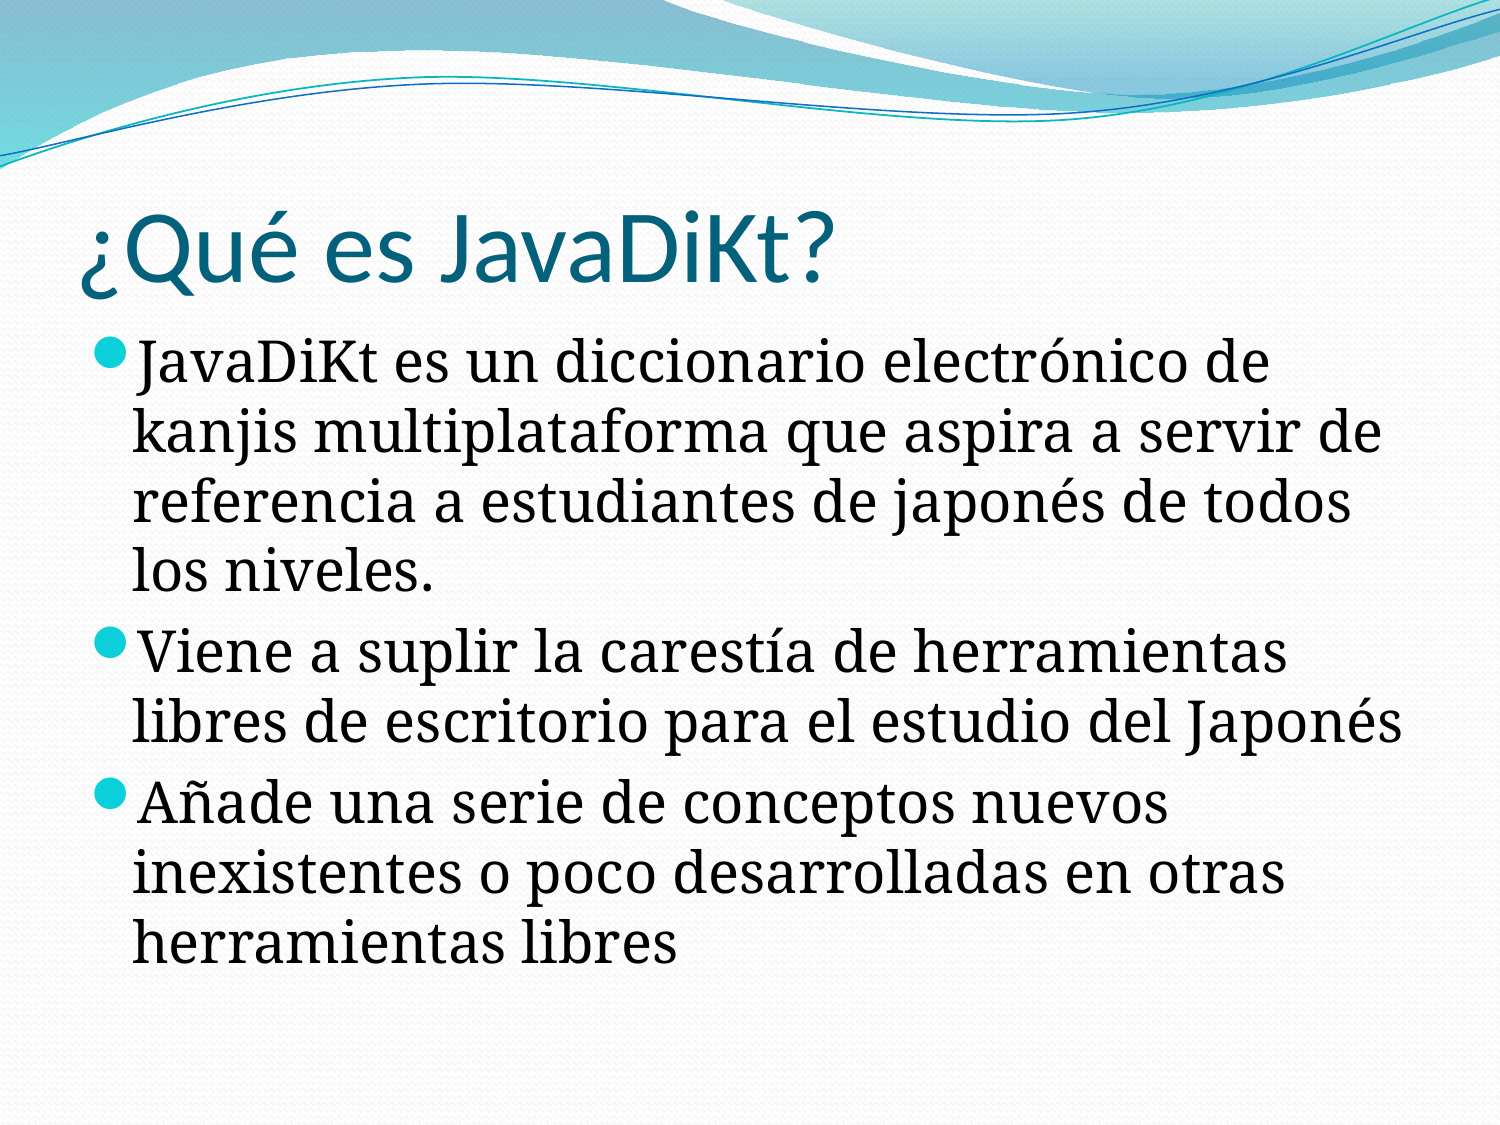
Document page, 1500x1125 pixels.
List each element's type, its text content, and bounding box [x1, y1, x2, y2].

title ¿Qué es JavaDiKt? [75, 115, 1425, 303]
list JavaDiKt es un diccionario electrónico de kanjis multiplataforma que aspira a servir de referencia a estudiantes de japonés de todos los niveles. Viene a suplir la carestía de herramientas libres de escritorio para el estudio del Japonés Añade una serie de conceptos nuevos inexistentes o poco desarrolladas en otras herramientas libres [75, 317, 1425, 1038]
